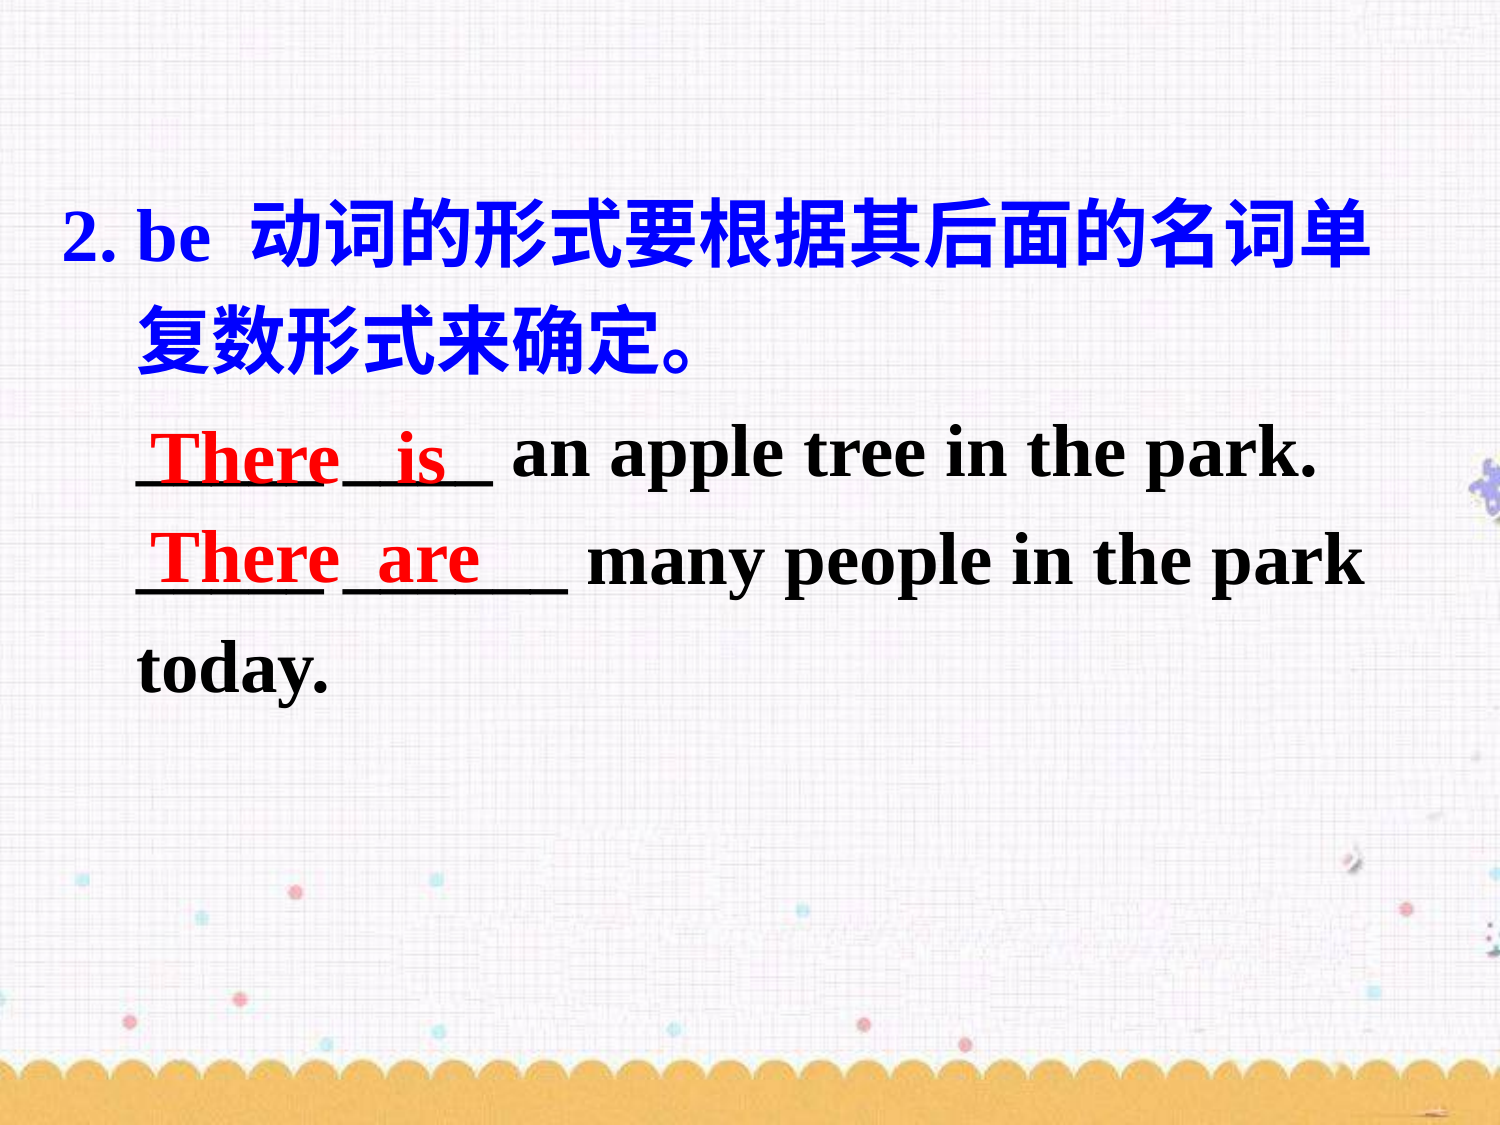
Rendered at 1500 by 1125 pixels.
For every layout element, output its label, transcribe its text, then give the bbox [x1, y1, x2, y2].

text_box There is [135, 383, 502, 482]
text_box There are [135, 482, 561, 606]
picture [0, 0, 1500, 1125]
text_box 2. be 动词的形式要根据其后面的名词单复数形式来确定。 _____ ____ an apple tree in the park. _____ ______ many people in the park today. [47, 160, 1447, 716]
